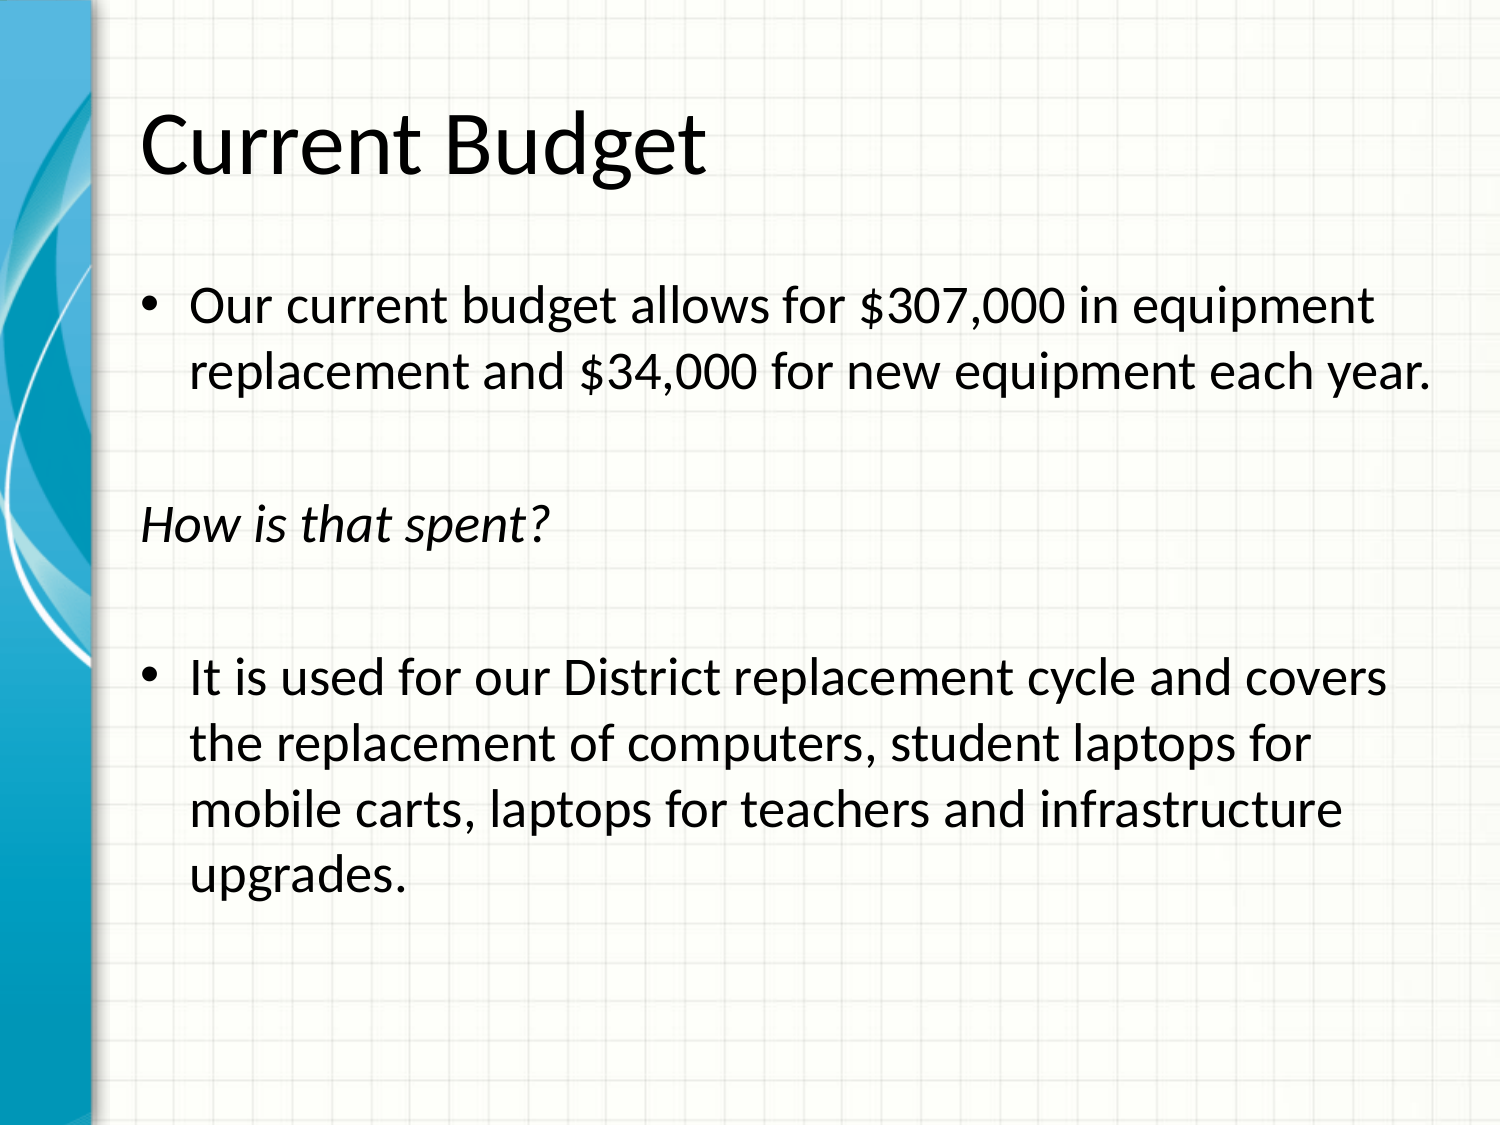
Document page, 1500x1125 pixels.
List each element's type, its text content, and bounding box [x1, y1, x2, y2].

picture [0, 0, 1500, 1125]
list Our current budget allows for $307,000 in equipment replacement and $34,000 for new equipment each year. How is that spent? It is used for our District replacement cycle and covers the replacement of computers, student laptops for mobile carts, laptops for teachers and infrastructure upgrades. [125, 261, 1450, 967]
title Current Budget [125, 44, 1450, 232]
